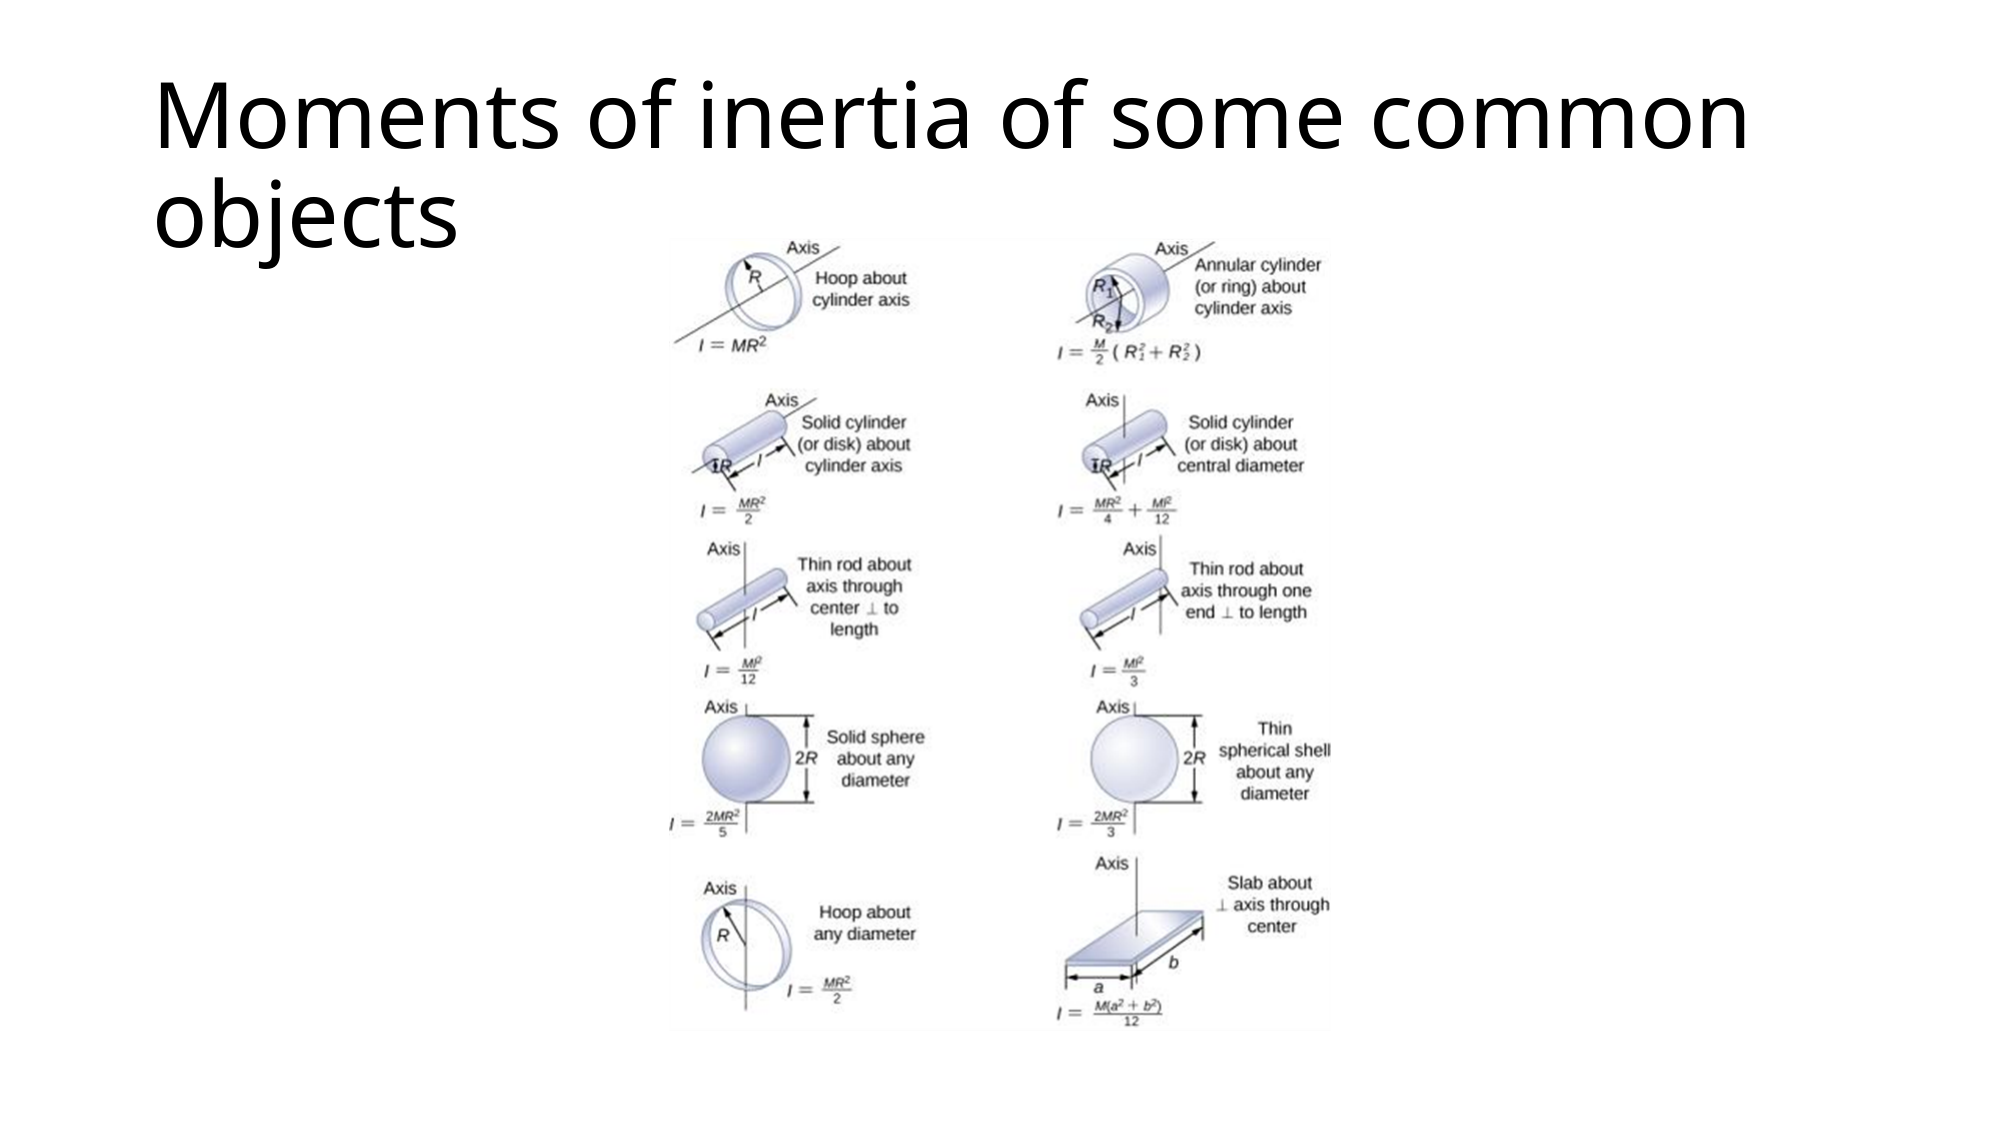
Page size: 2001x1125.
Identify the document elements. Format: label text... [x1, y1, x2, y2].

picture [669, 203, 1331, 1066]
title Moments of inertia of some common objects [137, 59, 1863, 278]
